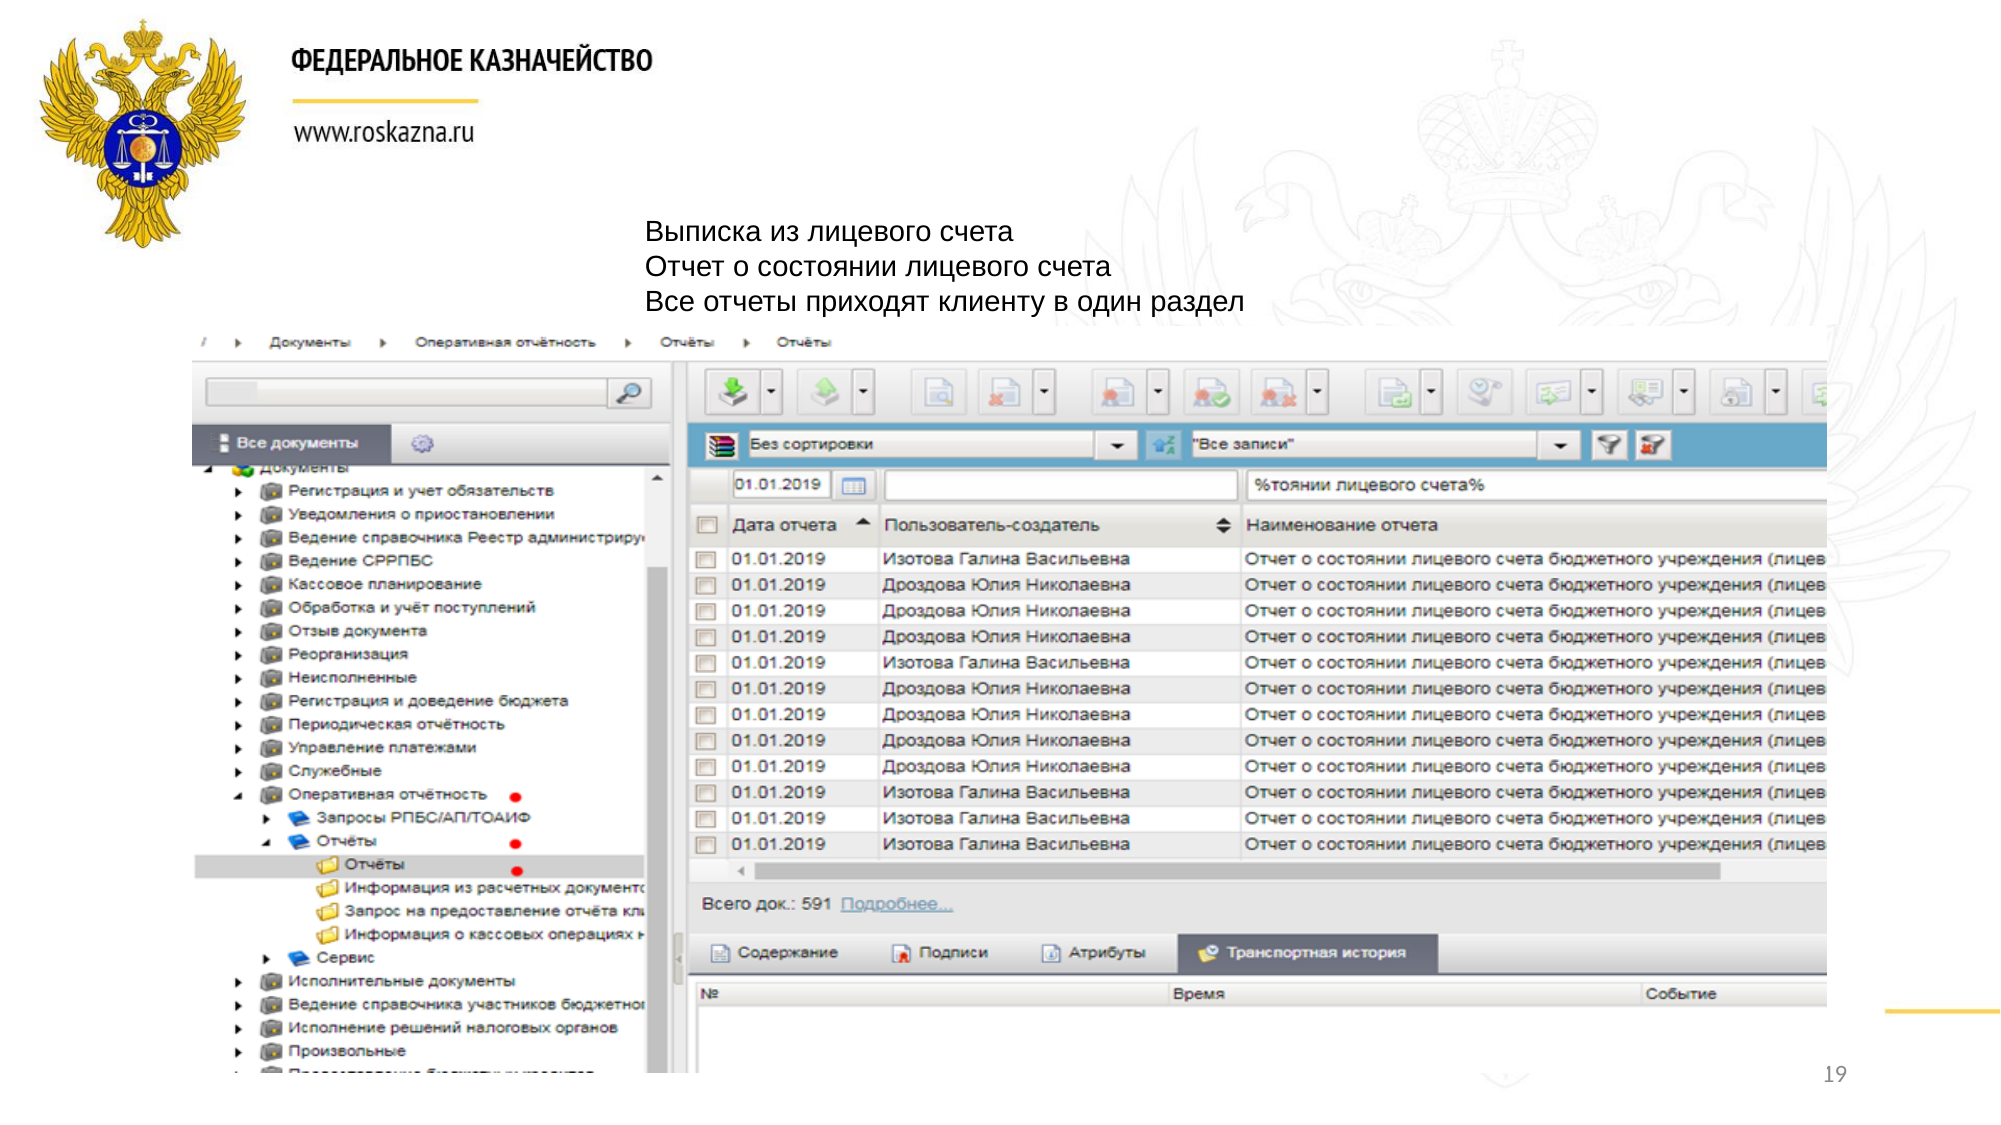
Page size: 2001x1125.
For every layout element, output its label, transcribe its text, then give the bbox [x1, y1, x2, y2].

slide_number 19 [1412, 1042, 1863, 1103]
picture [0, 0, 2001, 1125]
text_box Выписка из лицевого счета Отчет о состоянии лицевого счета Все отчеты приходят клиенту в один раздел [629, 204, 1500, 325]
